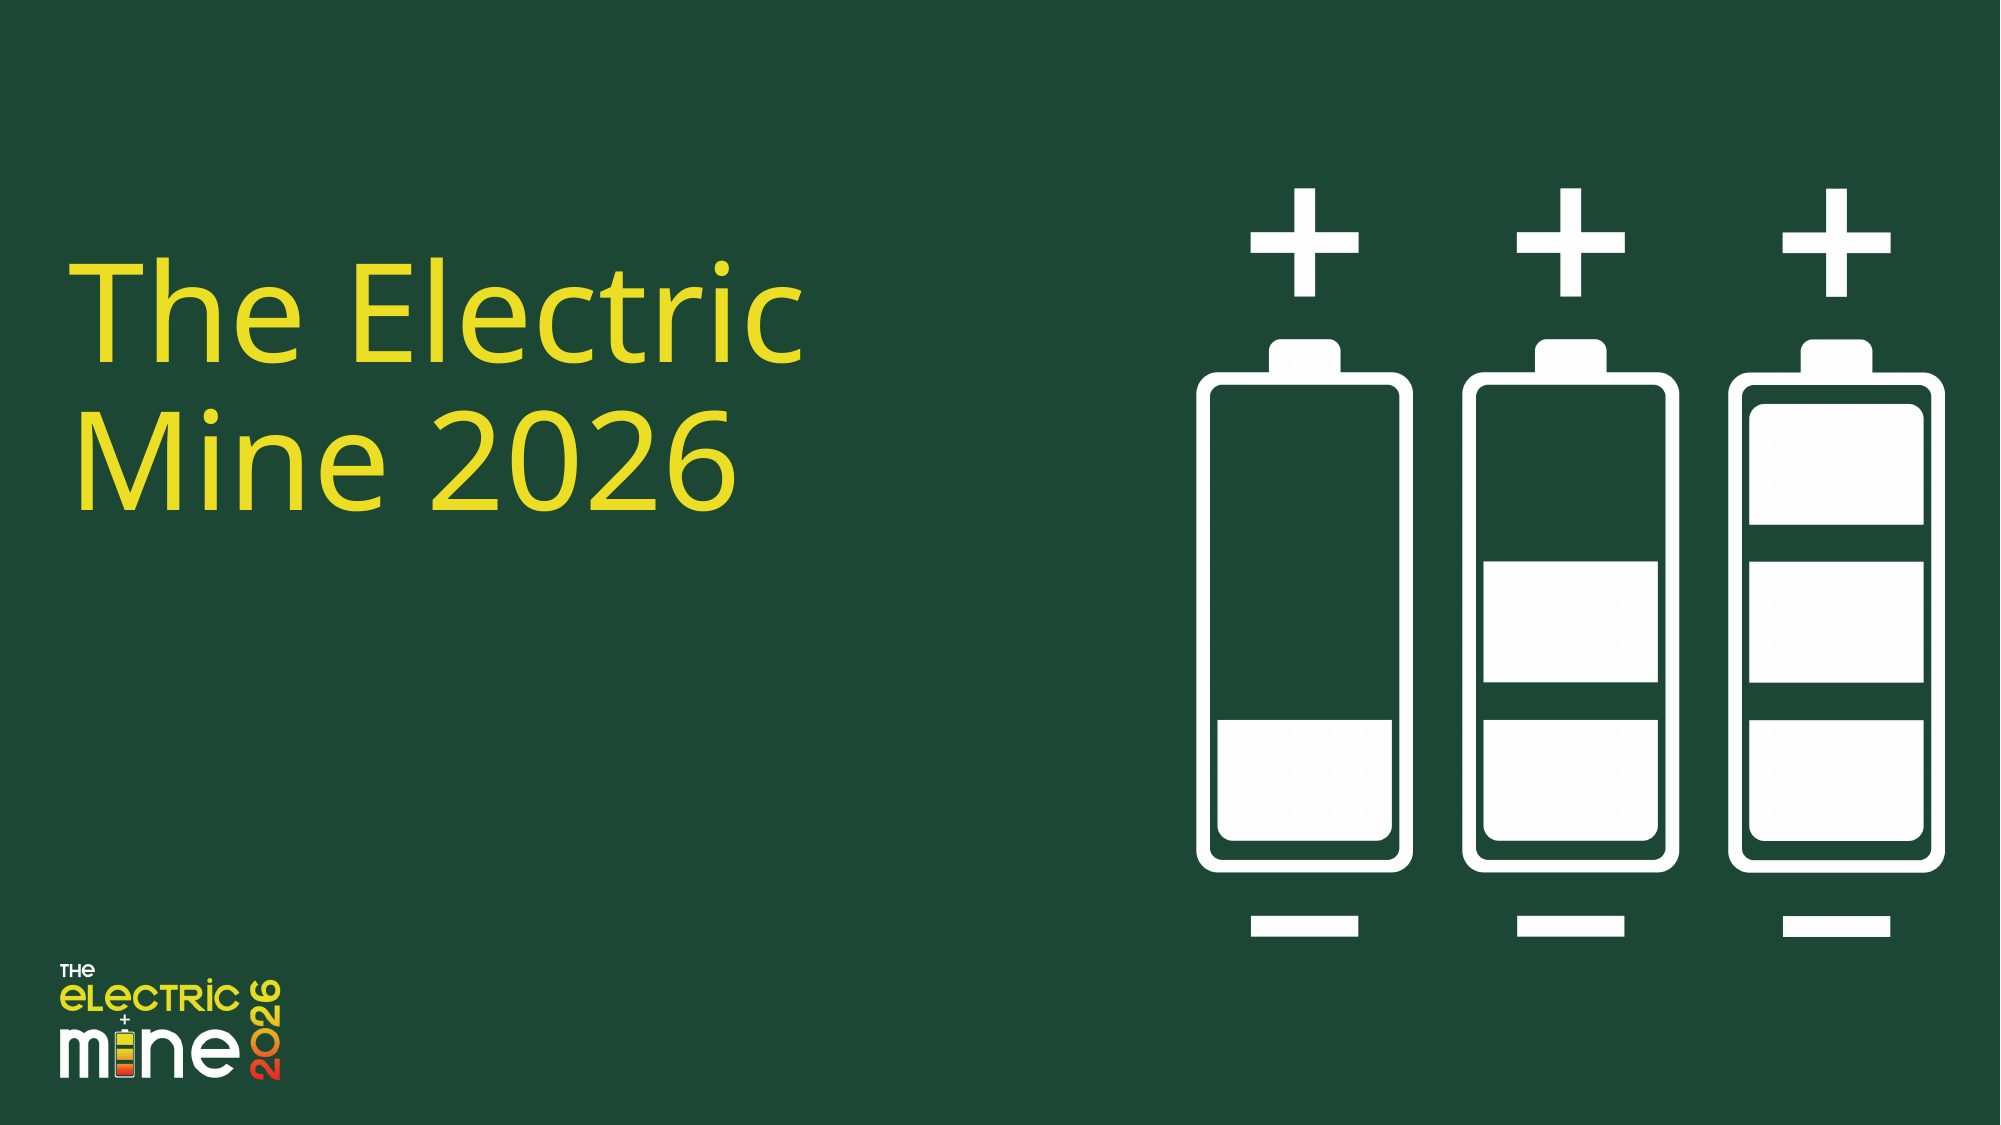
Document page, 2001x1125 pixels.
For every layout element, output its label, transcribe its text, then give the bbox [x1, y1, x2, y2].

picture [1194, 186, 1947, 939]
title The Electric Mine 2026 [53, 235, 1032, 890]
picture [50, 961, 290, 1081]
